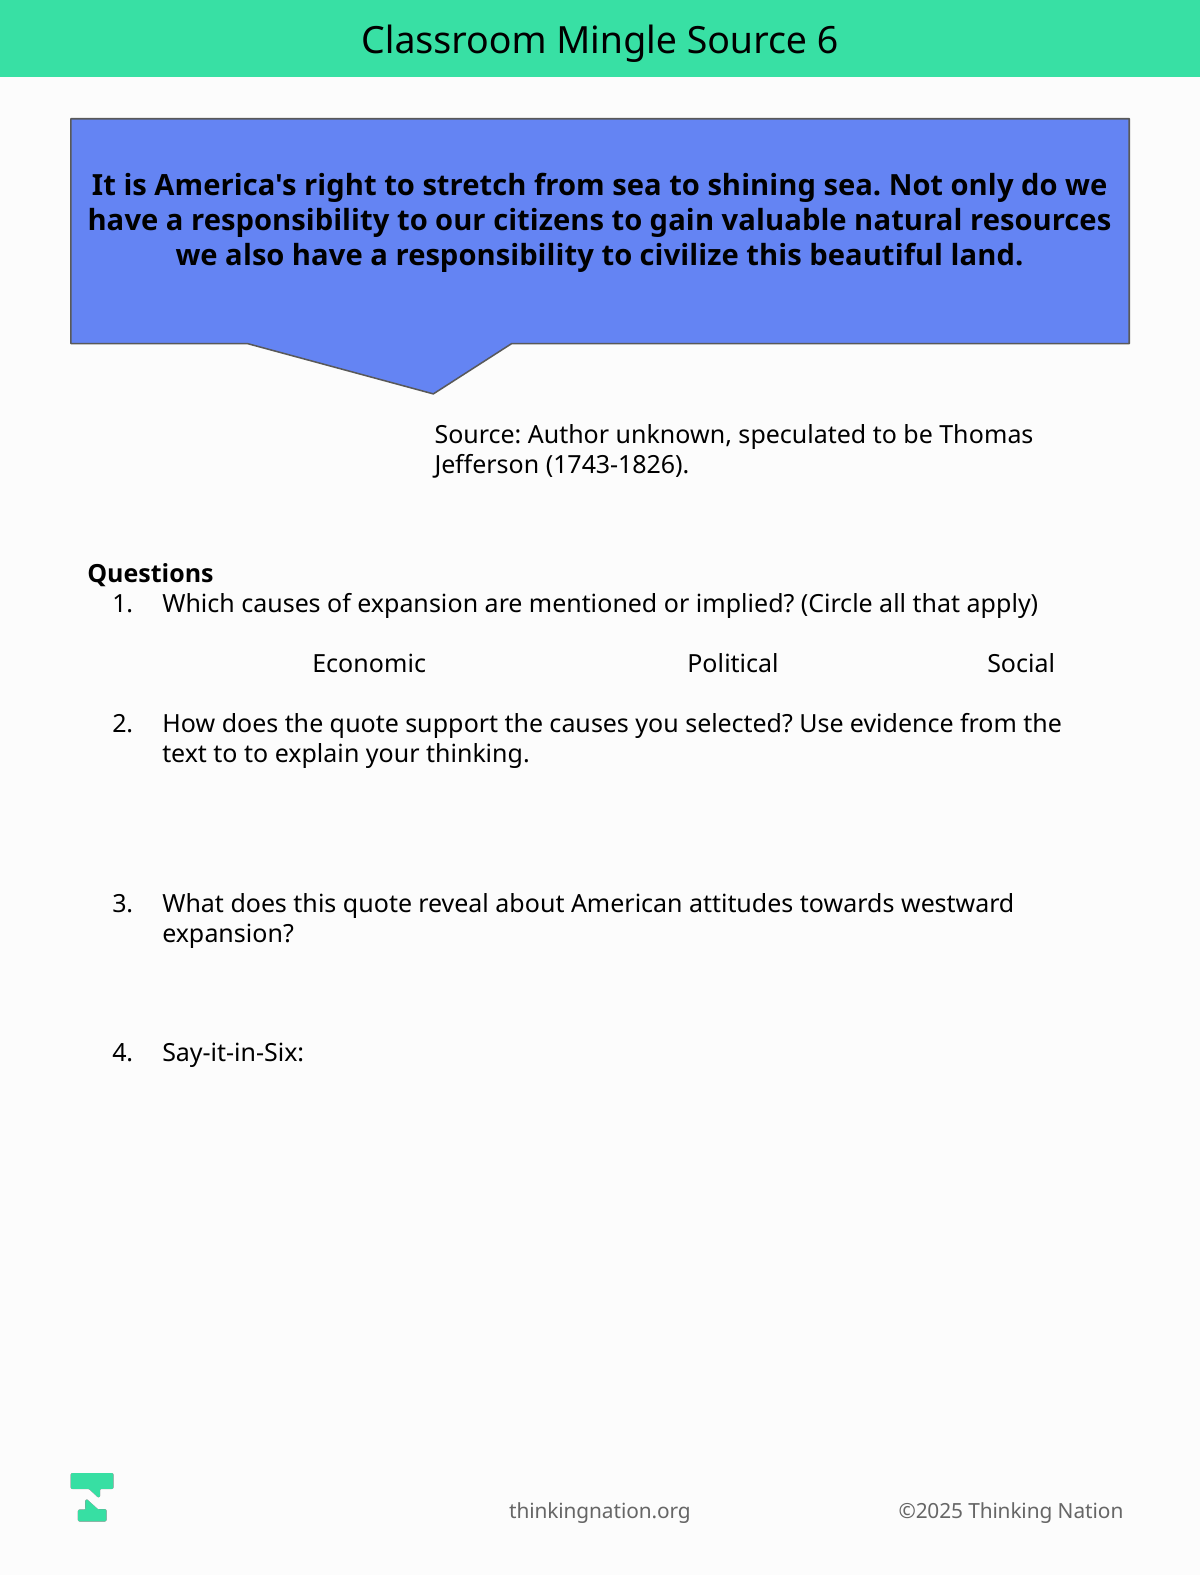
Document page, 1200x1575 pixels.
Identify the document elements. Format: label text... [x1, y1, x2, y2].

text_box Classroom Mingle Source 6 [0, 0, 1200, 77]
text_box Questions Which causes of expansion are mentioned or implied? (Circle all that apply) Economic Political Social How does the quote support the causes you selected? Use evidence from the text to to explain your thinking. What does this quote reveal about American attitudes towards westward expansion? Say-it-in-Six: [72, 542, 1128, 1074]
text_box thinkingnation.org [457, 1483, 742, 1532]
text_box It is America's right to stretch from sea to shining sea. Not only do we have a responsibility to our citizens to gain valuable natural resources we also have a responsibility to civilize this beautiful land. [70, 118, 1130, 394]
text_box Source: Author unknown, speculated to be Thomas Jefferson (1743-1826). [419, 403, 1110, 491]
picture [58, 1463, 126, 1531]
text_box ©2025 Thinking Nation [854, 1483, 1139, 1532]
